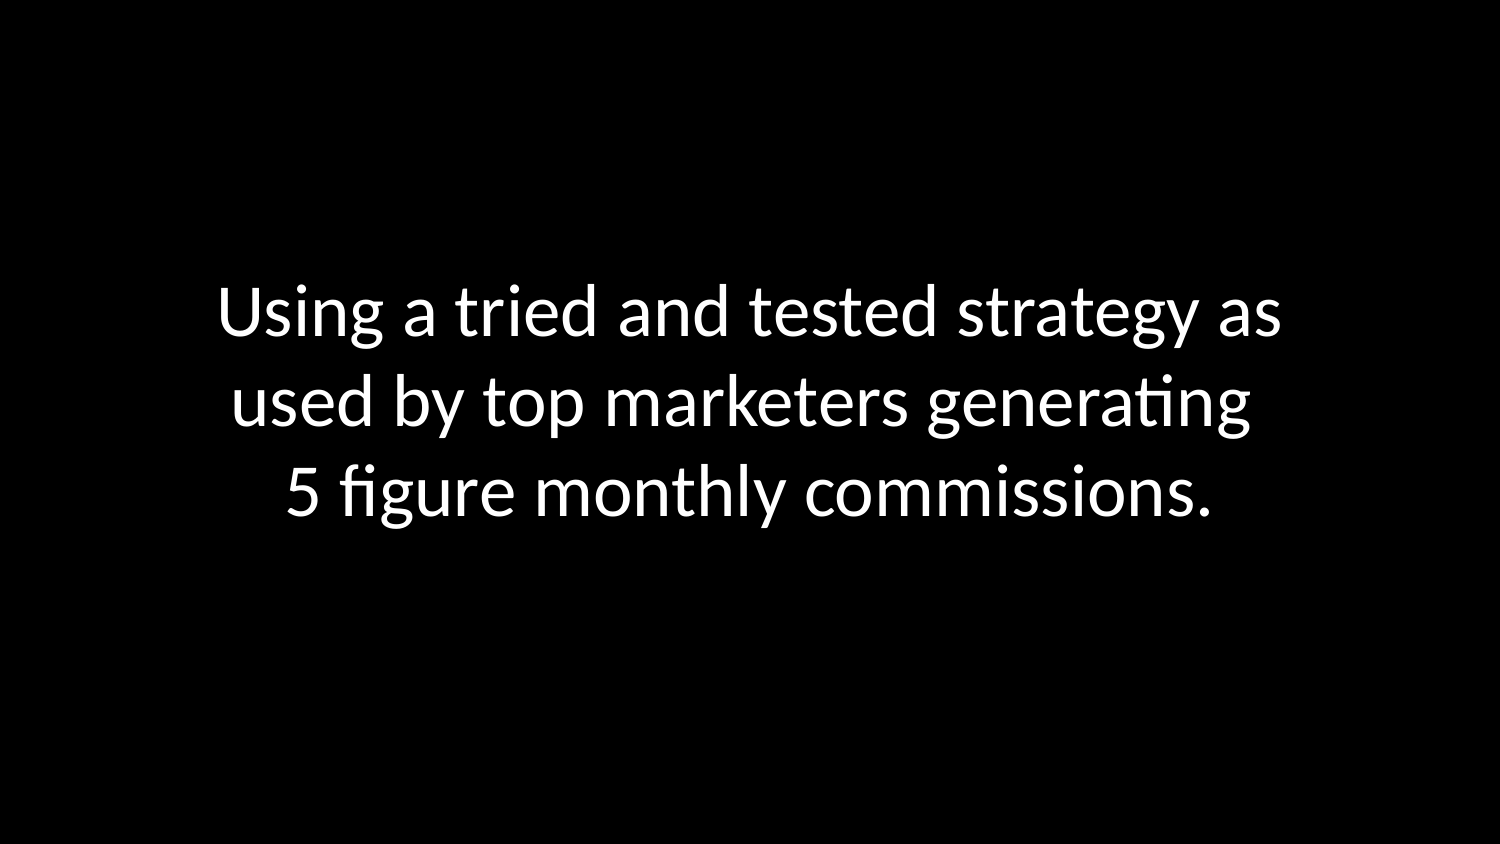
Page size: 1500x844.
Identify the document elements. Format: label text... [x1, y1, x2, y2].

title Using a tried and tested strategy as used by top marketers generating 5 figure monthly commissions. [159, 232, 1341, 561]
